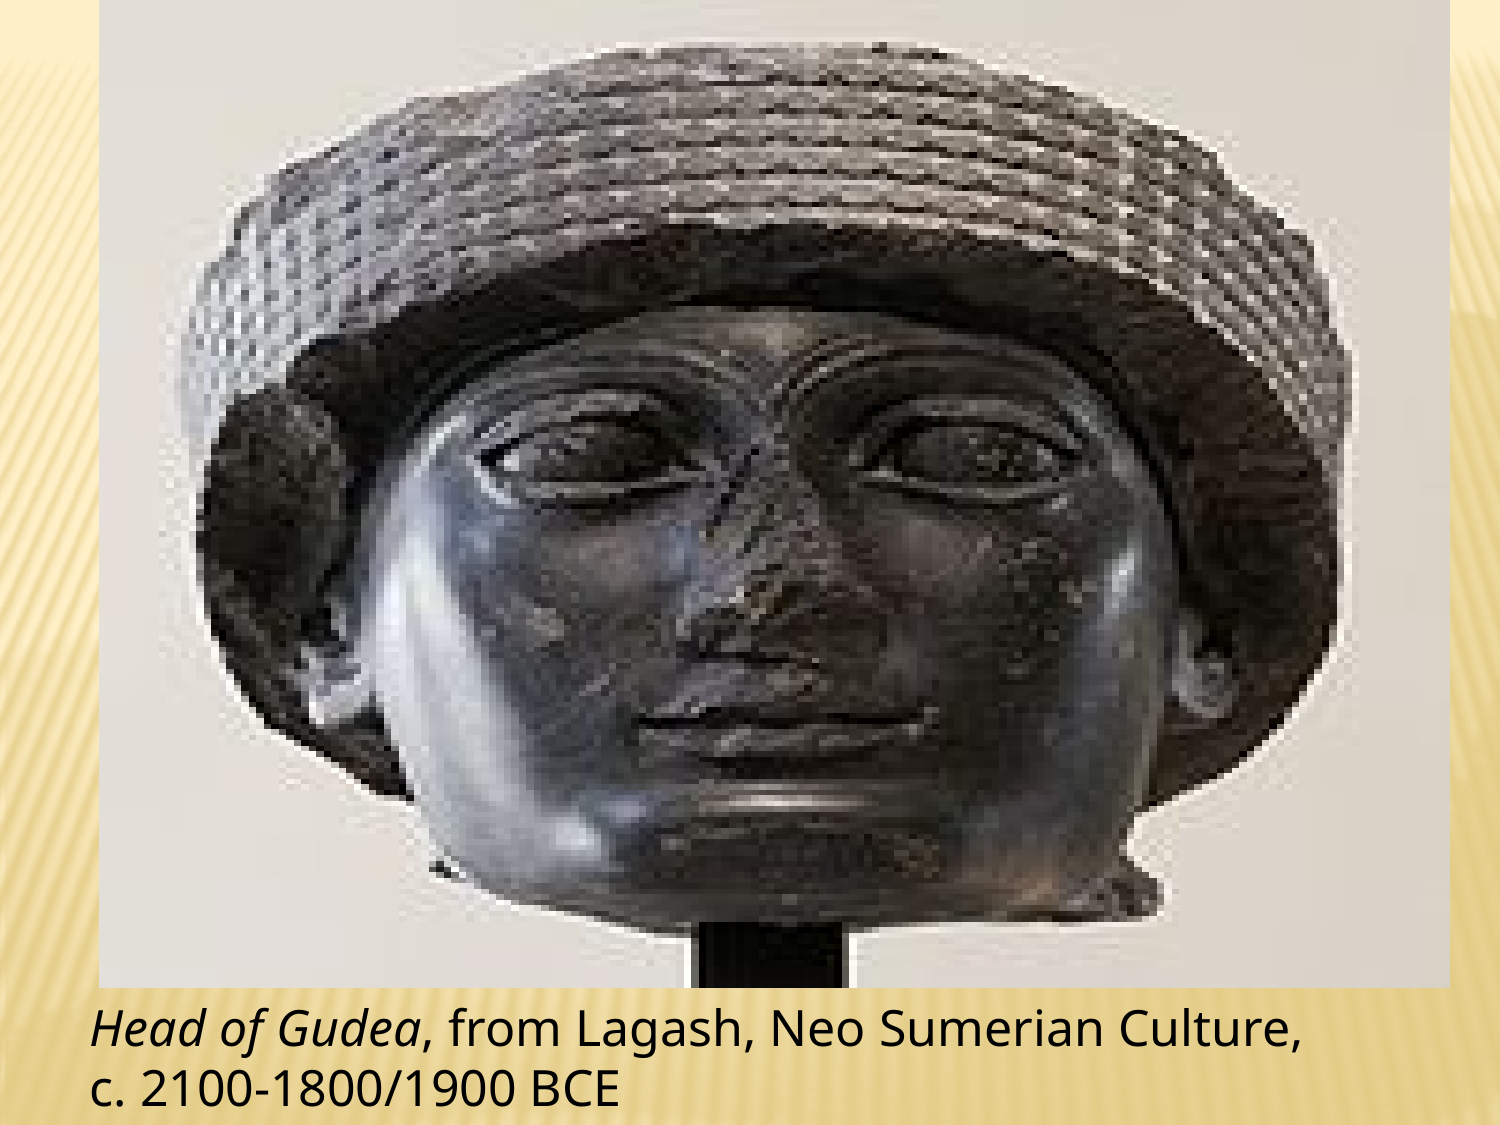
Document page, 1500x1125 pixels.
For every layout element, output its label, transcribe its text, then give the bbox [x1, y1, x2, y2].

picture [99, 0, 1451, 988]
text_box Head of Gudea, from Lagash, Neo Sumerian Culture, c. 2100-1800/1900 BCE [74, 988, 1350, 1124]
